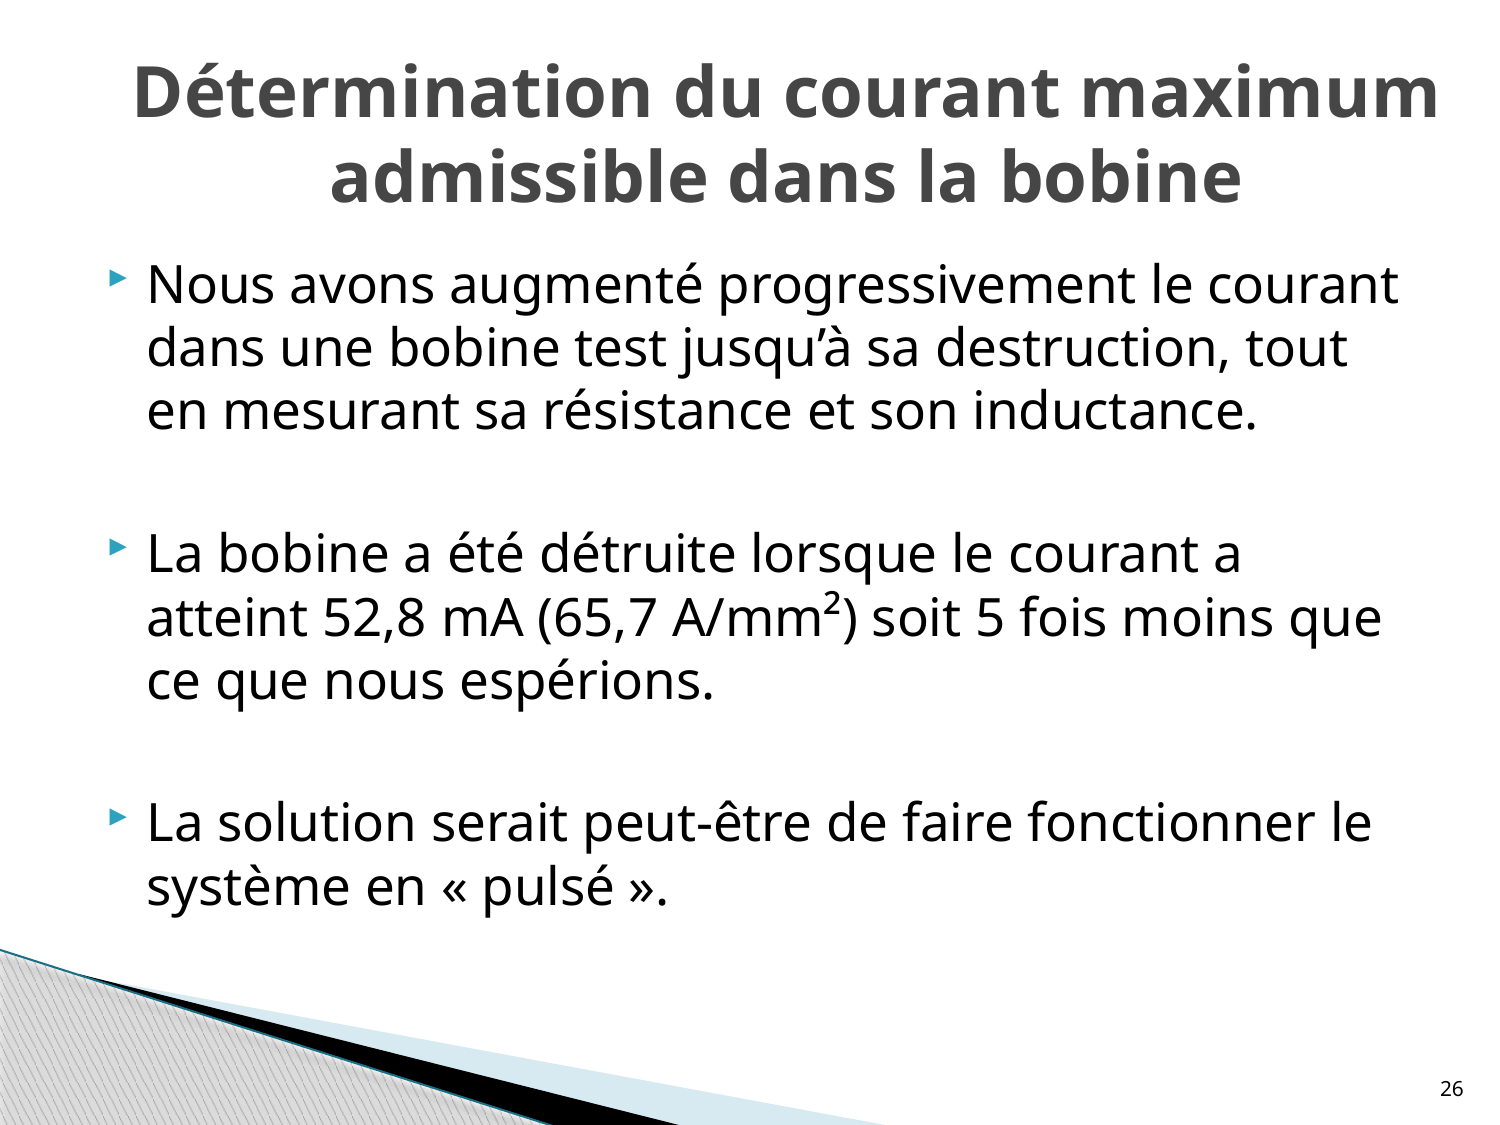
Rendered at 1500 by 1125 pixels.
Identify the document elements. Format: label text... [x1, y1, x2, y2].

list Nous avons augmenté progressivement le courant dans une bobine test jusqu’à sa destruction, tout en mesurant sa résistance et son inductance. La bobine a été détruite lorsque le courant a atteint 52,8 mA (65,7 A/mm²) soit 5 fois moins que ce que nous espérions. La solution serait peut-être de faire fonctionner le système en « pulsé ». [75, 243, 1425, 986]
slide_number 26 [1418, 1051, 1479, 1112]
title Détermination du courant maximum admissible dans la bobine [75, 37, 1500, 225]
